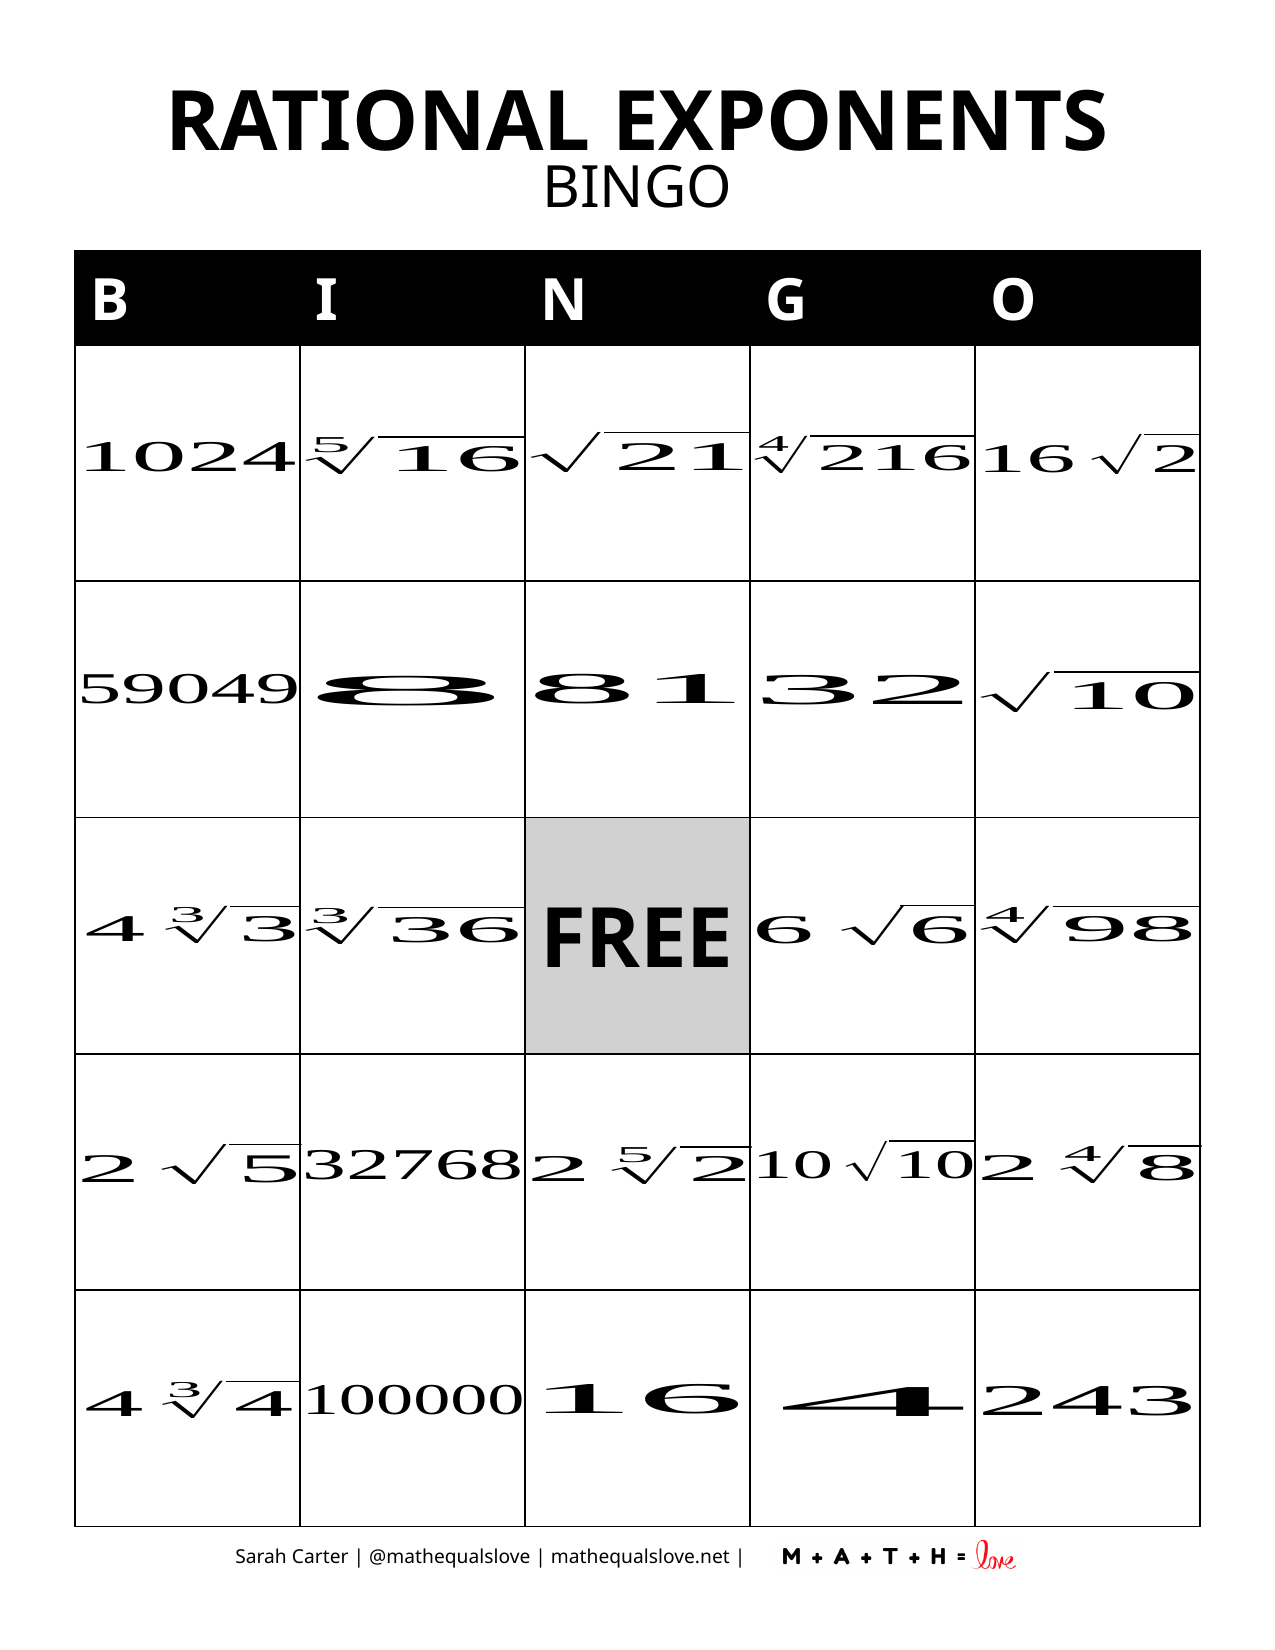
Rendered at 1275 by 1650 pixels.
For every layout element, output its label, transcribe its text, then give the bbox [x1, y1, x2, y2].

table_cell [301, 582, 524, 817]
table_header I [301, 251, 524, 344]
table_cell [976, 346, 1199, 580]
table_cell [976, 1291, 1199, 1526]
table_header B [76, 251, 299, 344]
table_cell [751, 1291, 974, 1526]
table_cell [976, 1055, 1199, 1289]
table_cell [751, 346, 974, 580]
text_box BINGO [74, 175, 1200, 226]
table_cell [976, 582, 1199, 817]
table_cell [76, 582, 299, 817]
table_cell [526, 1055, 749, 1289]
table_cell FREE [526, 818, 749, 1053]
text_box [220, 1535, 1055, 1576]
table_cell [526, 346, 749, 580]
table_cell [76, 1055, 299, 1289]
table_cell [526, 1291, 749, 1526]
table_cell [76, 1291, 299, 1526]
table_cell [751, 582, 974, 817]
table_header G [751, 251, 974, 344]
table_cell [301, 346, 524, 580]
text_box RATIONAL EXPONENTS [74, 59, 1200, 175]
table_cell [301, 1055, 524, 1289]
table_cell [526, 582, 749, 817]
table_cell [301, 1291, 524, 1526]
table_header N [526, 251, 749, 344]
table_cell [301, 818, 524, 1053]
table_cell [751, 1055, 974, 1289]
table_cell [751, 818, 974, 1053]
table_cell [76, 346, 299, 580]
table_cell [976, 818, 1199, 1053]
table_header O [976, 251, 1199, 344]
table_cell [76, 818, 299, 1053]
